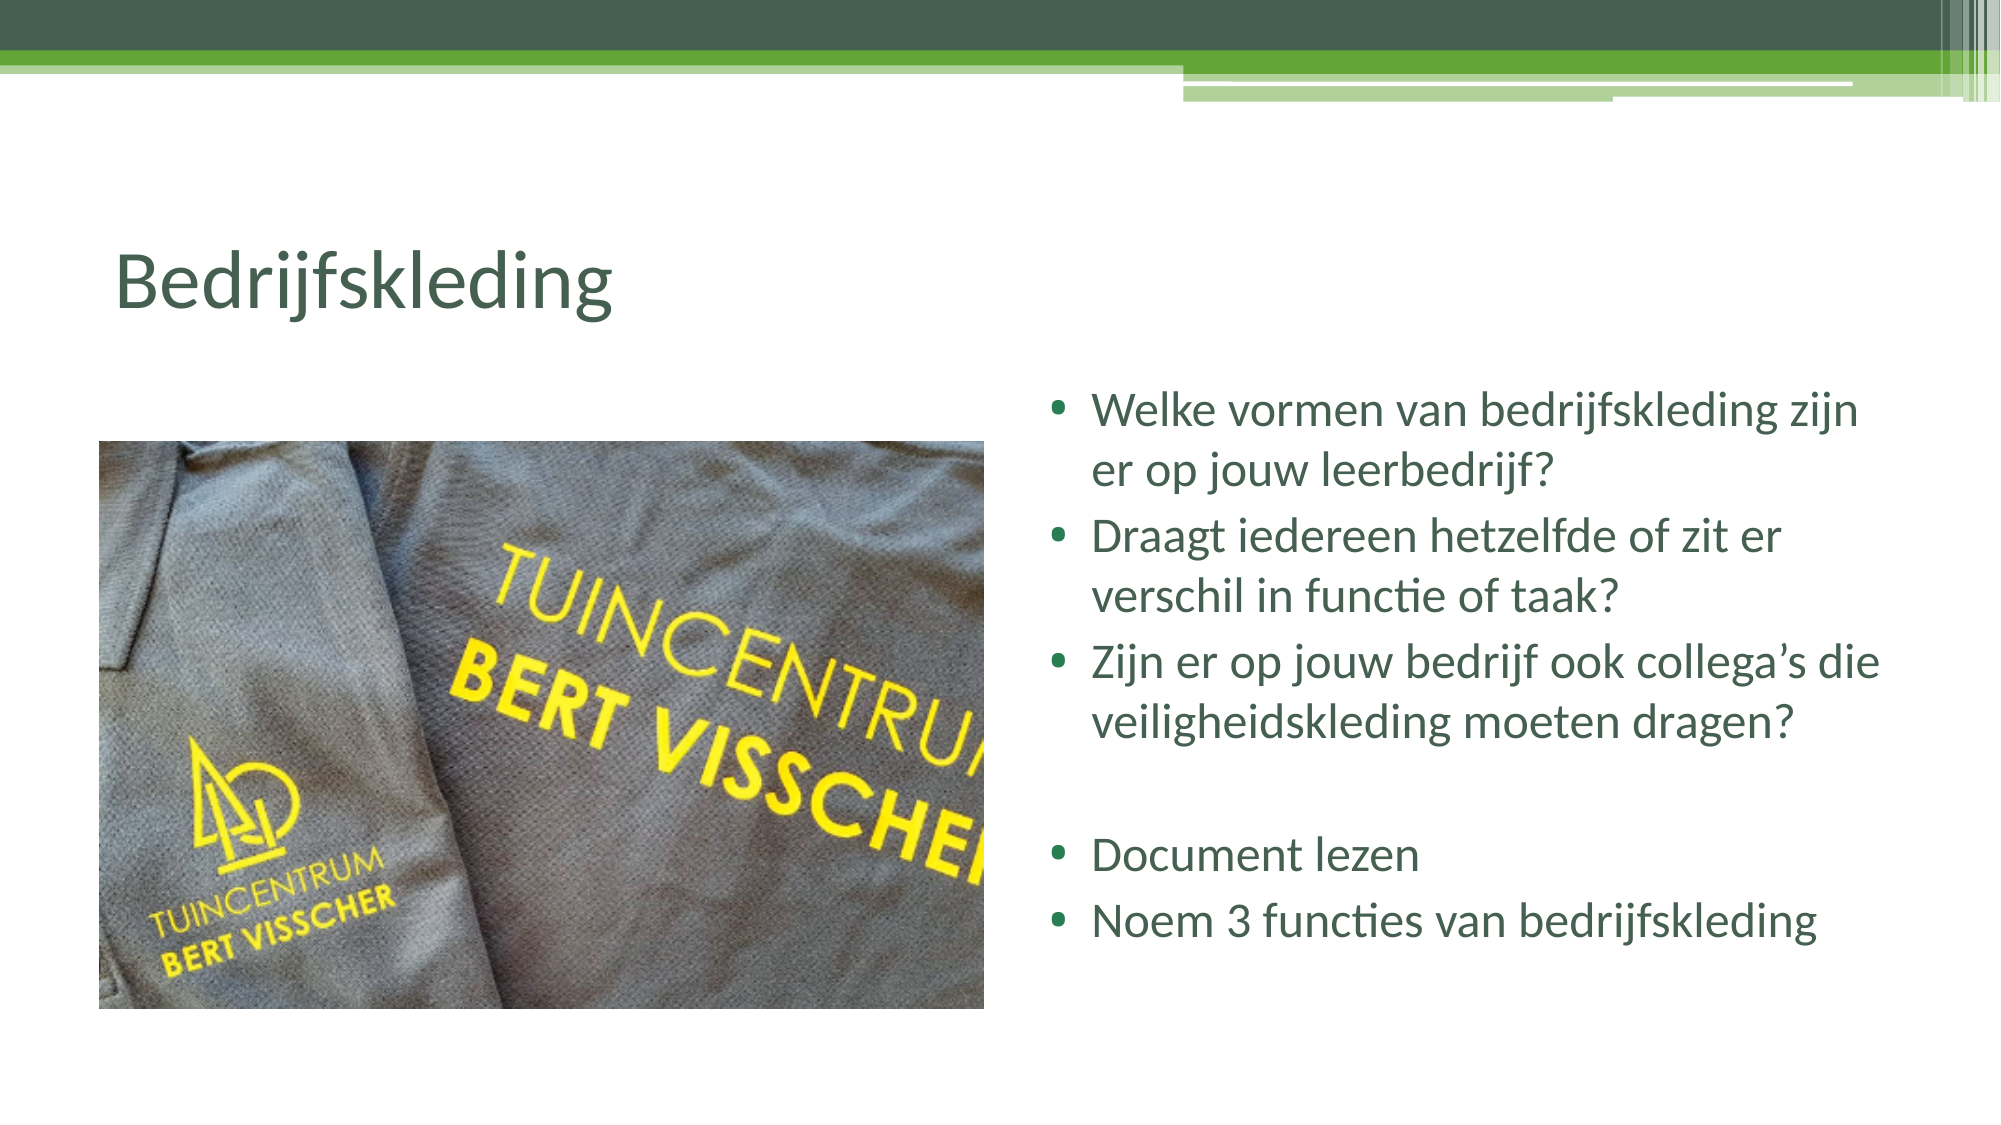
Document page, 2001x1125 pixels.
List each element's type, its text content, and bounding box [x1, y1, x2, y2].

title Bedrijfskleding [99, 187, 1900, 363]
list Welke vormen van bedrijfskleding zijn er op jouw leerbedrijf? Draagt iedereen hetzelfde of zit er verschil in functie of taak? Zijn er op jouw bedrijf ook collega’s die veiligheidskleding moeten dragen? Document lezen Noem 3 functies van bedrijfskleding [1016, 368, 1900, 1082]
picture [99, 441, 984, 1009]
